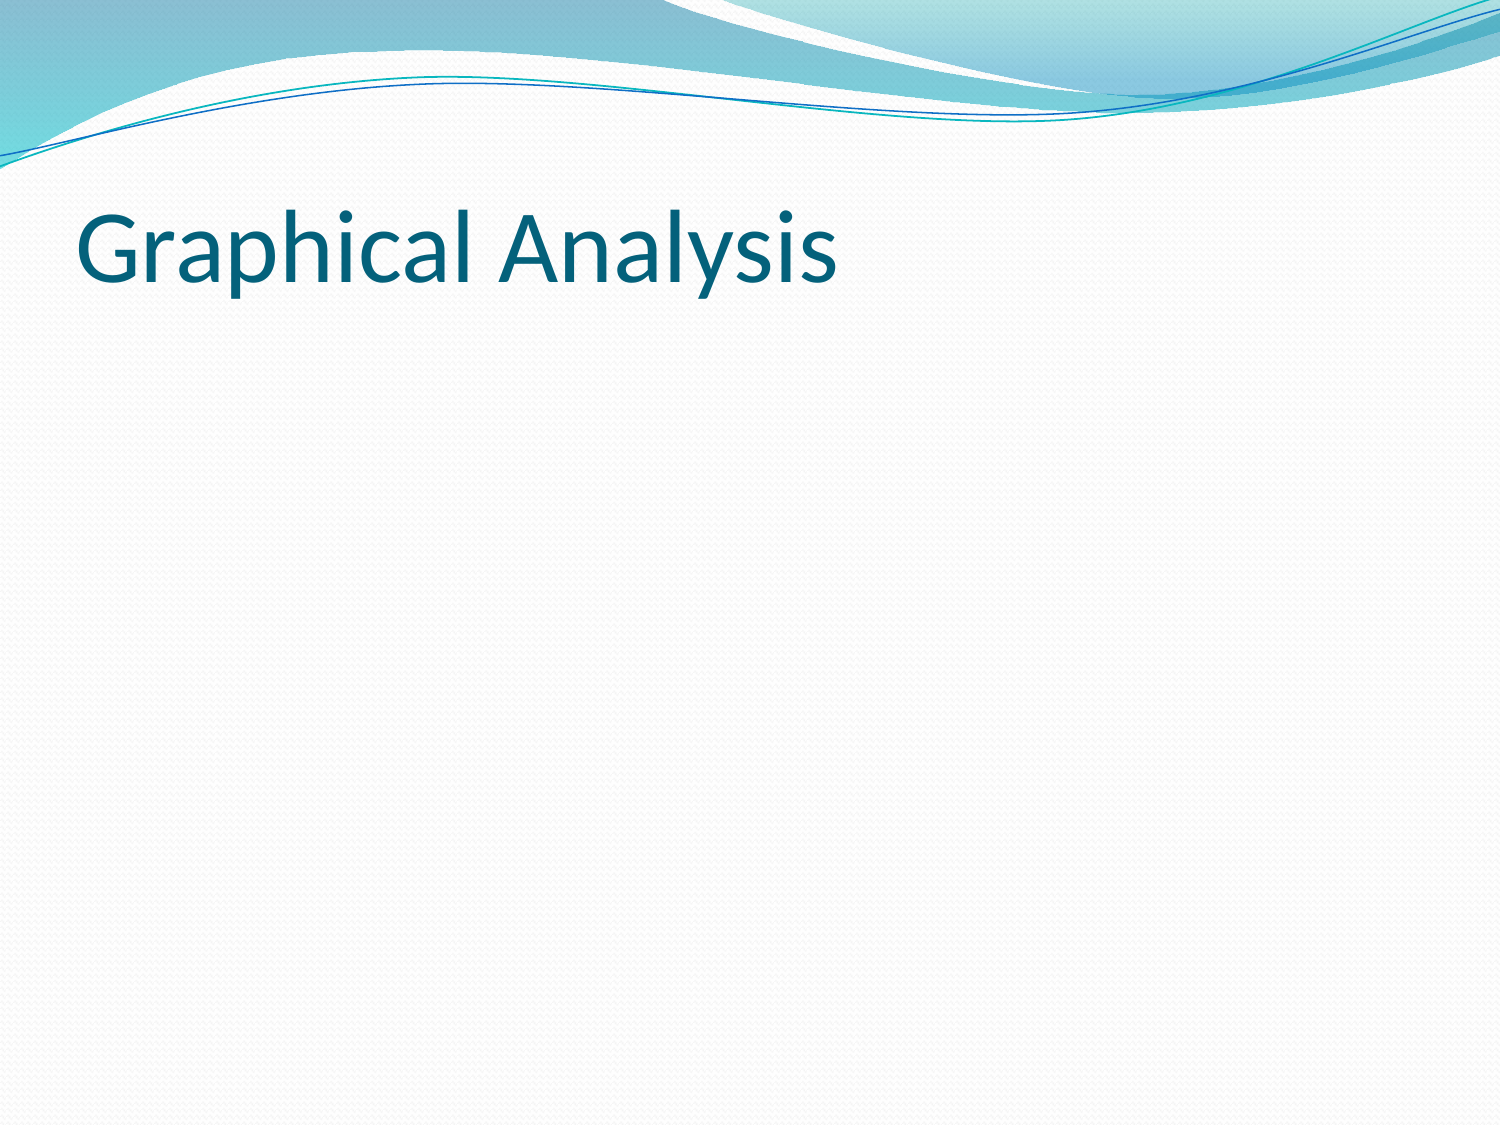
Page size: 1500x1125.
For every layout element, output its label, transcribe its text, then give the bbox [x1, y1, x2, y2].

title Graphical Analysis [75, 115, 1425, 303]
